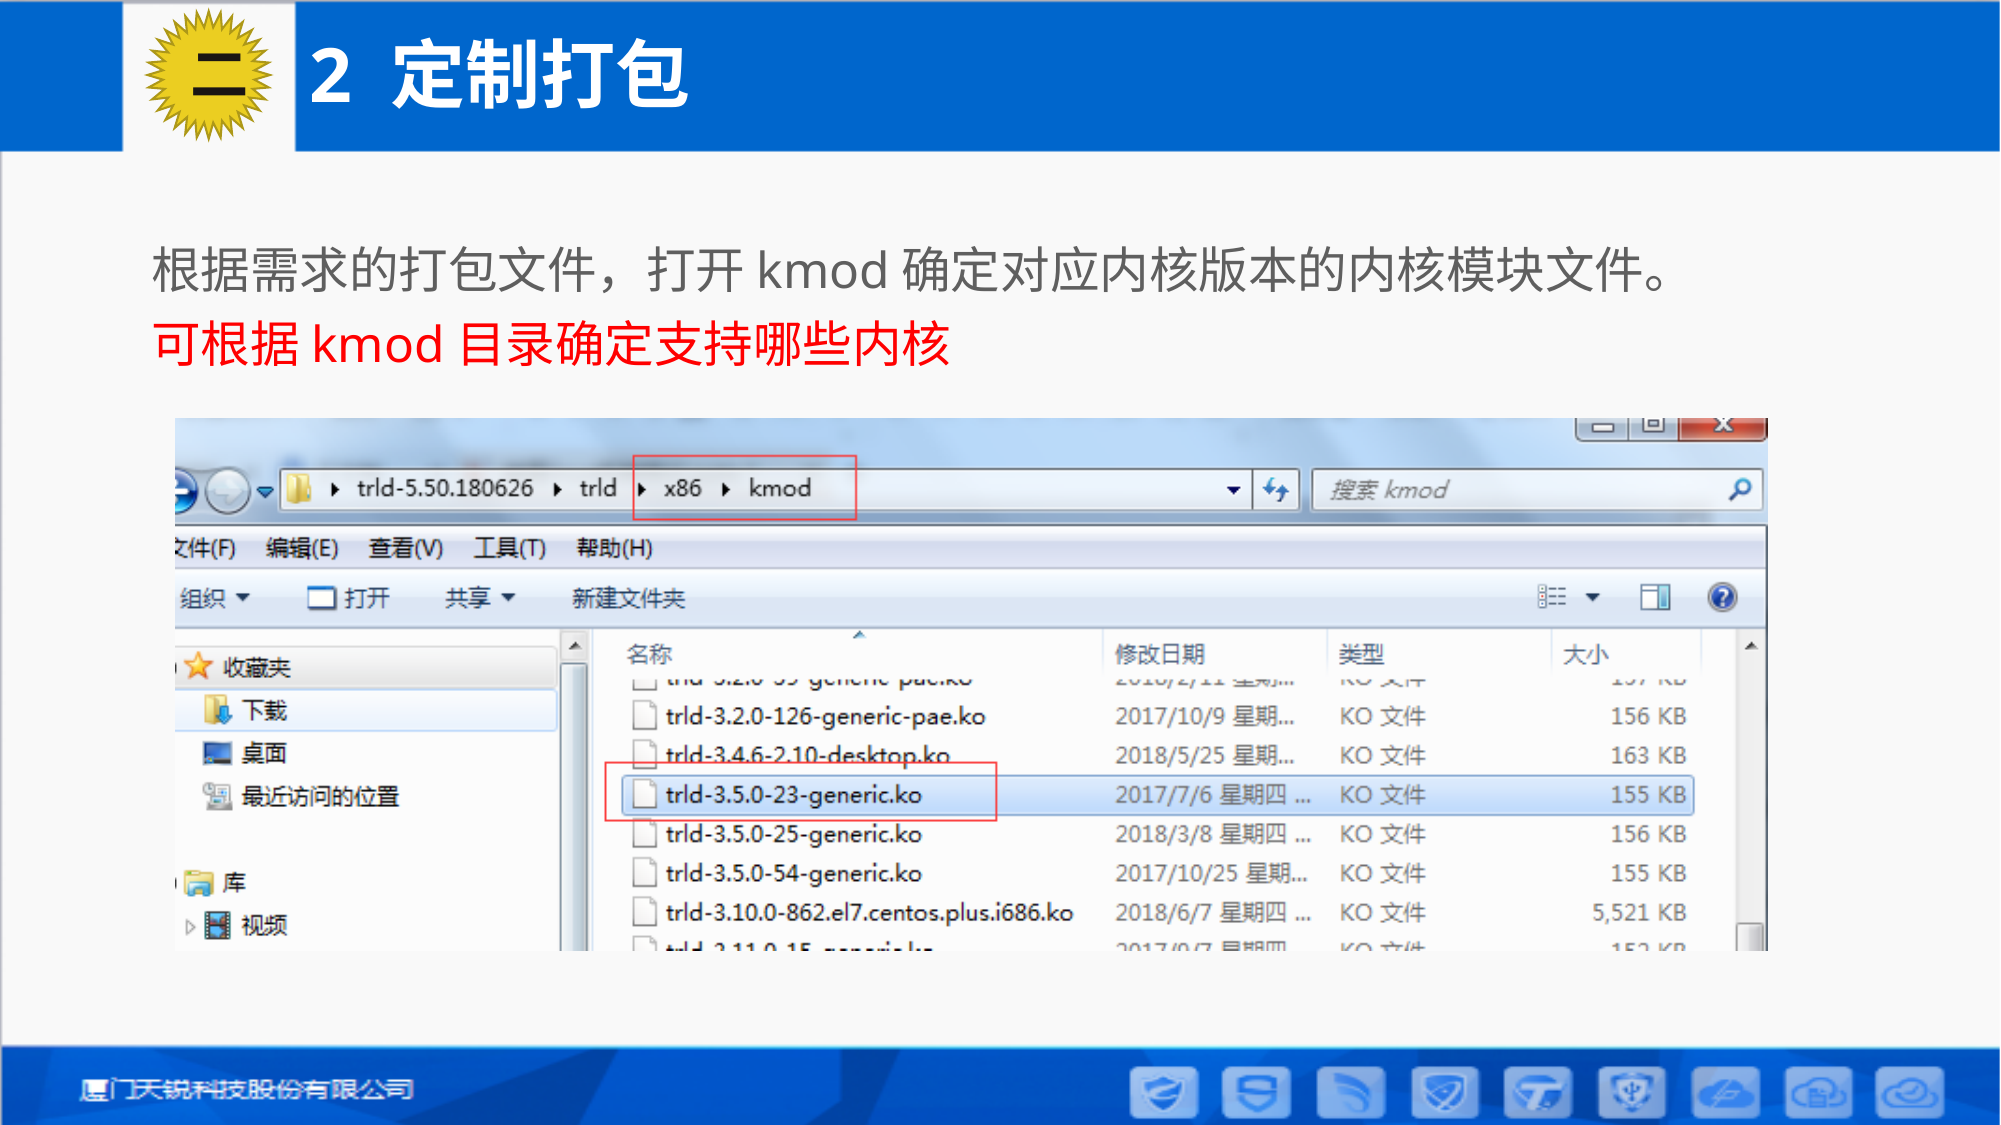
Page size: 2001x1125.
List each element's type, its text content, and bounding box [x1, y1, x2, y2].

list 根据需求的打包文件，打开kmod确定对应内核版本的内核模块文件。 可根据kmod目录确定支持哪些内核 [135, 238, 1863, 382]
picture [0, 0, 2000, 1125]
title 2 定制打包 [294, 2, 1730, 154]
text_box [147, 11, 270, 139]
